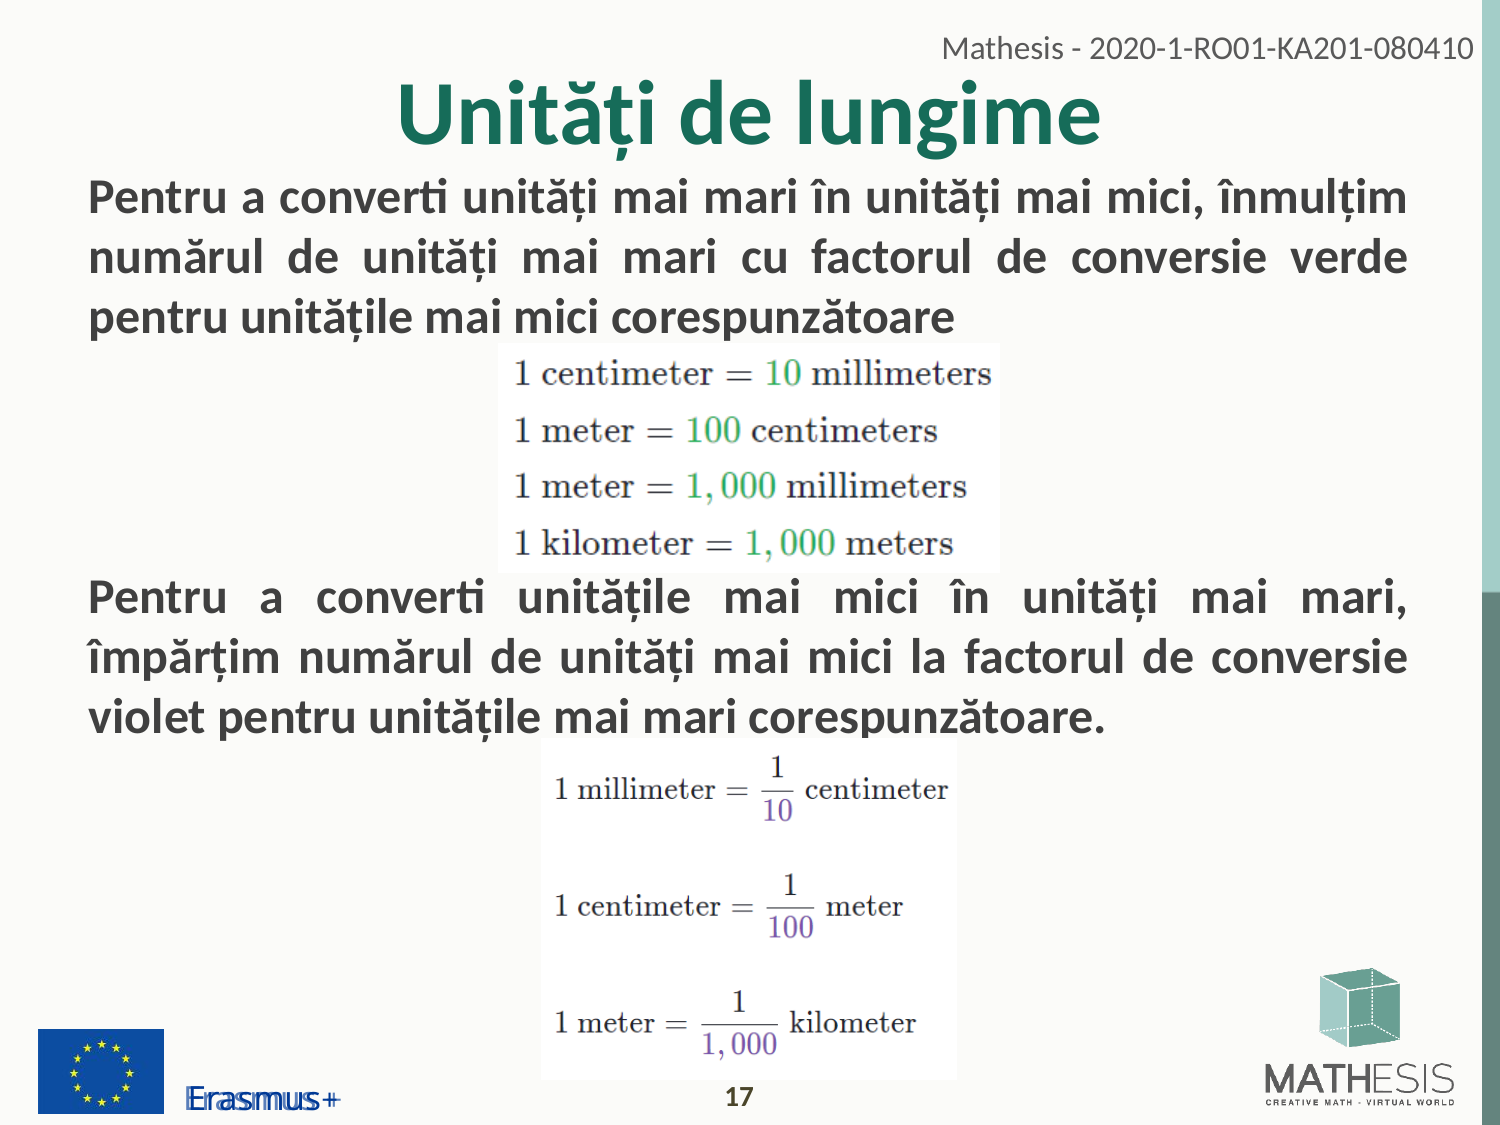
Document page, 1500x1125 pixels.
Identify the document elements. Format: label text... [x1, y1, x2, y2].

picture [498, 343, 1001, 573]
picture [38, 1029, 164, 1114]
title Unități de lungime [75, 45, 1425, 155]
list Pentru a converti unități mai mari în unități mai mici, înmulțim numărul de unități mai mari cu factorul de conversie verde pentru unitățile mai mici corespunzătoare Pentru a converti unitățile mai mici în unități mai mari, împărțim numărul de unități mai mici la factorul de conversie violet pentru unitățile mai mari corespunzătoare. [74, 155, 1425, 899]
picture [541, 738, 957, 1081]
